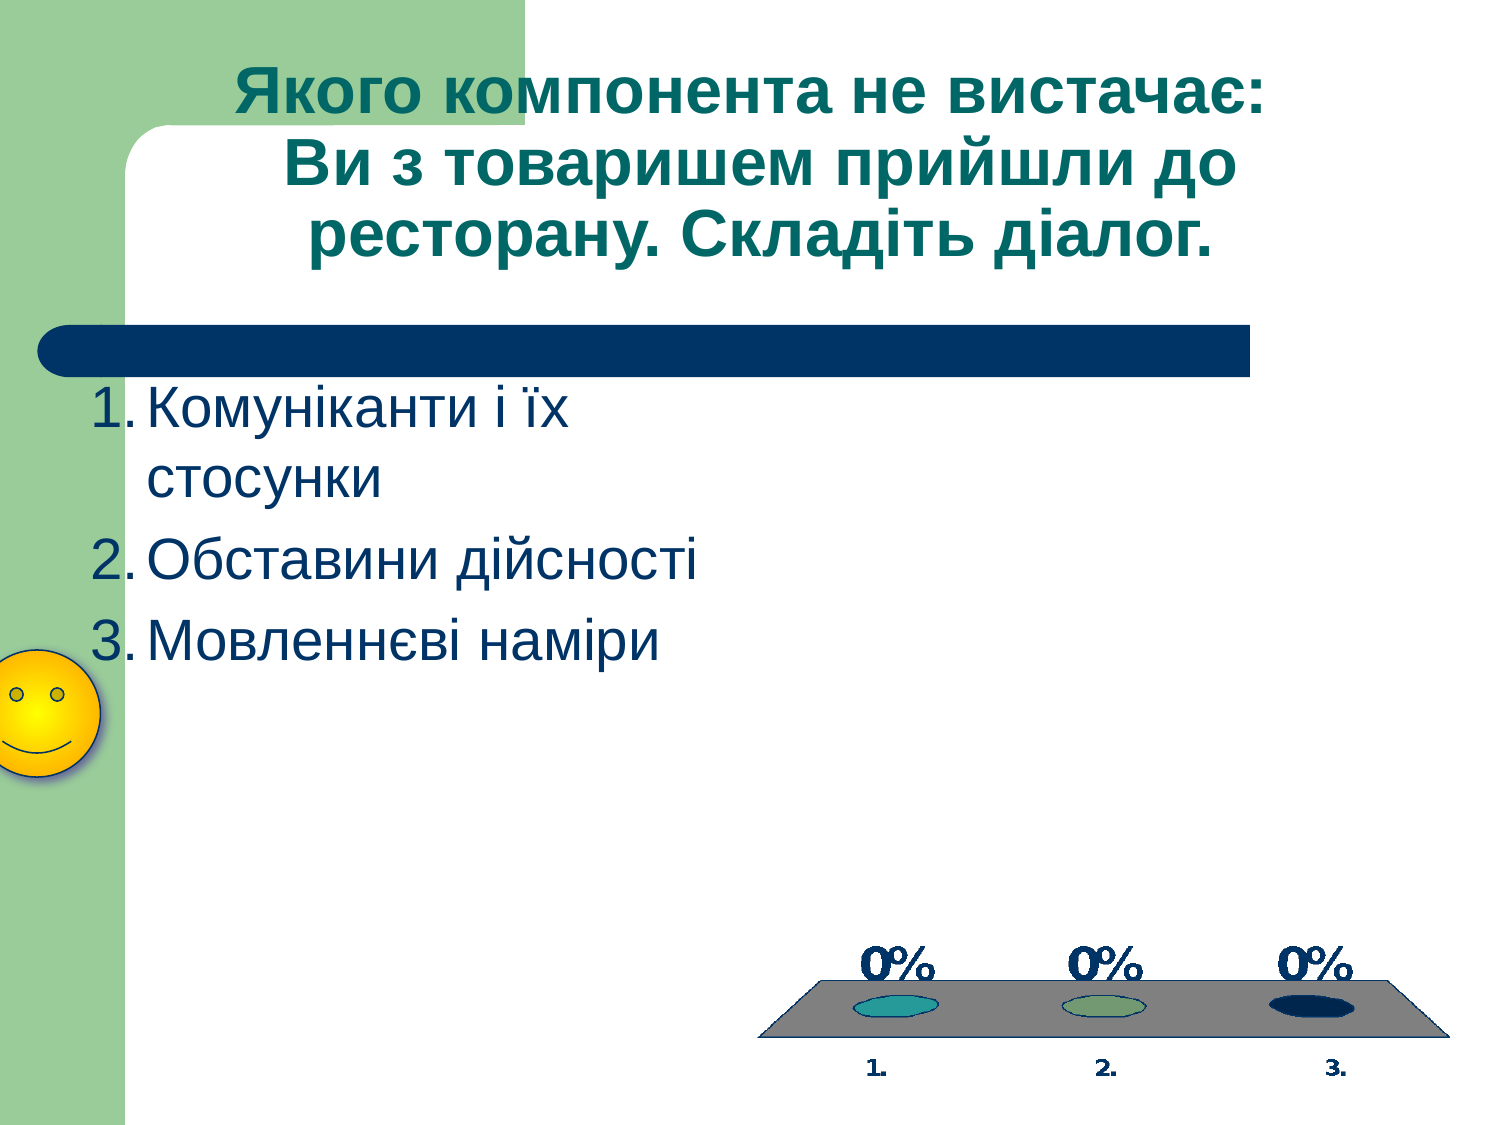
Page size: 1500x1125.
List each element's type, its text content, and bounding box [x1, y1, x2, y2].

title Якого компонента не вистачає: Ви з товаришем прийшли до ресторану. Складіть діалог. [147, 45, 1375, 279]
list Комуніканти і їх стосунки Обставини дійсності Мовленнєві наміри [75, 361, 734, 1024]
picture [739, 349, 1490, 1115]
text_box [0, 649, 75, 778]
